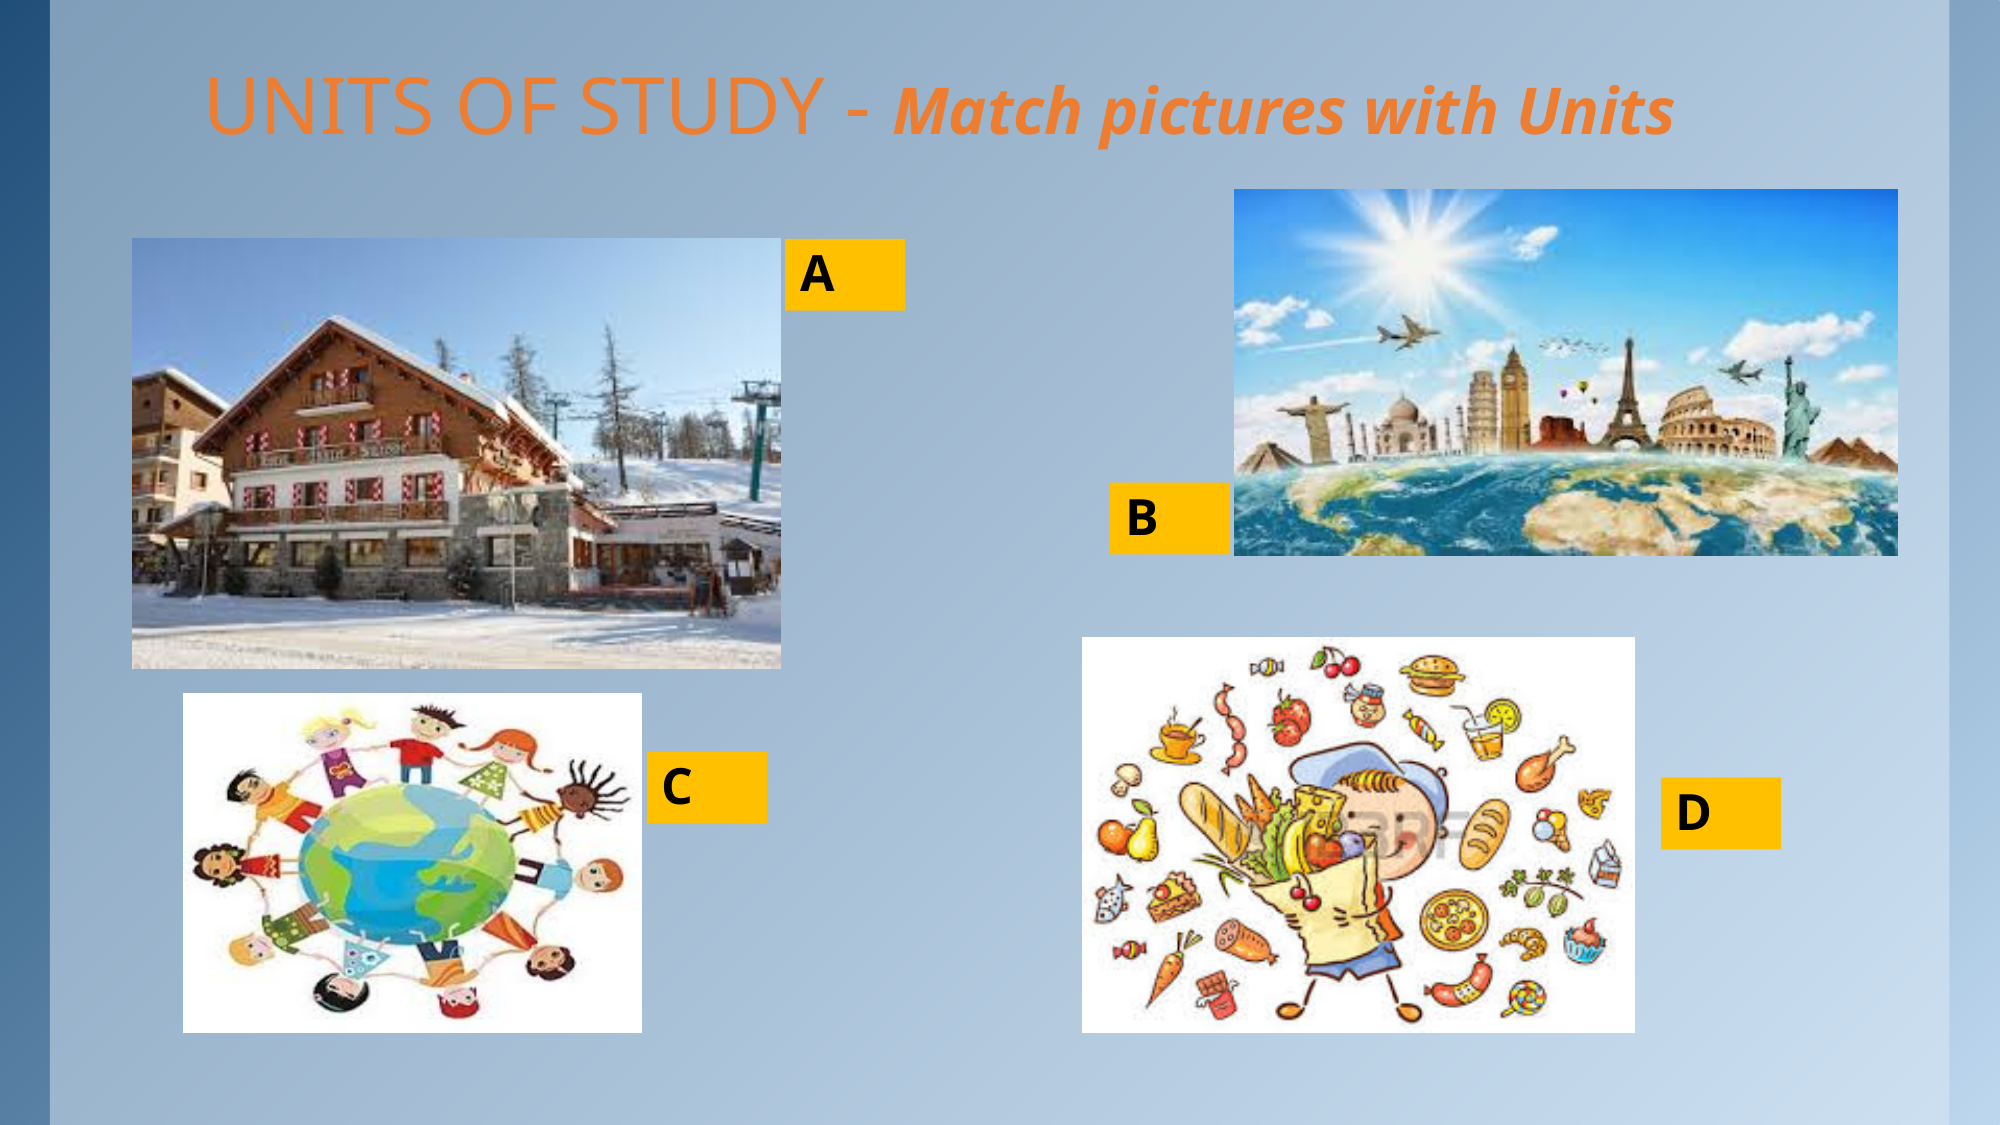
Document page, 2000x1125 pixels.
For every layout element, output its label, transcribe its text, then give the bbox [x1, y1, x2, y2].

picture [132, 238, 781, 669]
picture [1234, 189, 1898, 556]
text_box A [785, 238, 906, 311]
text_box D [1661, 777, 1782, 850]
picture [1082, 637, 1635, 1034]
text_box B [1110, 482, 1231, 555]
title UNITS OF STUDY - Match pictures with Units [183, 12, 1850, 161]
text_box C [646, 751, 767, 824]
picture [183, 693, 642, 1033]
